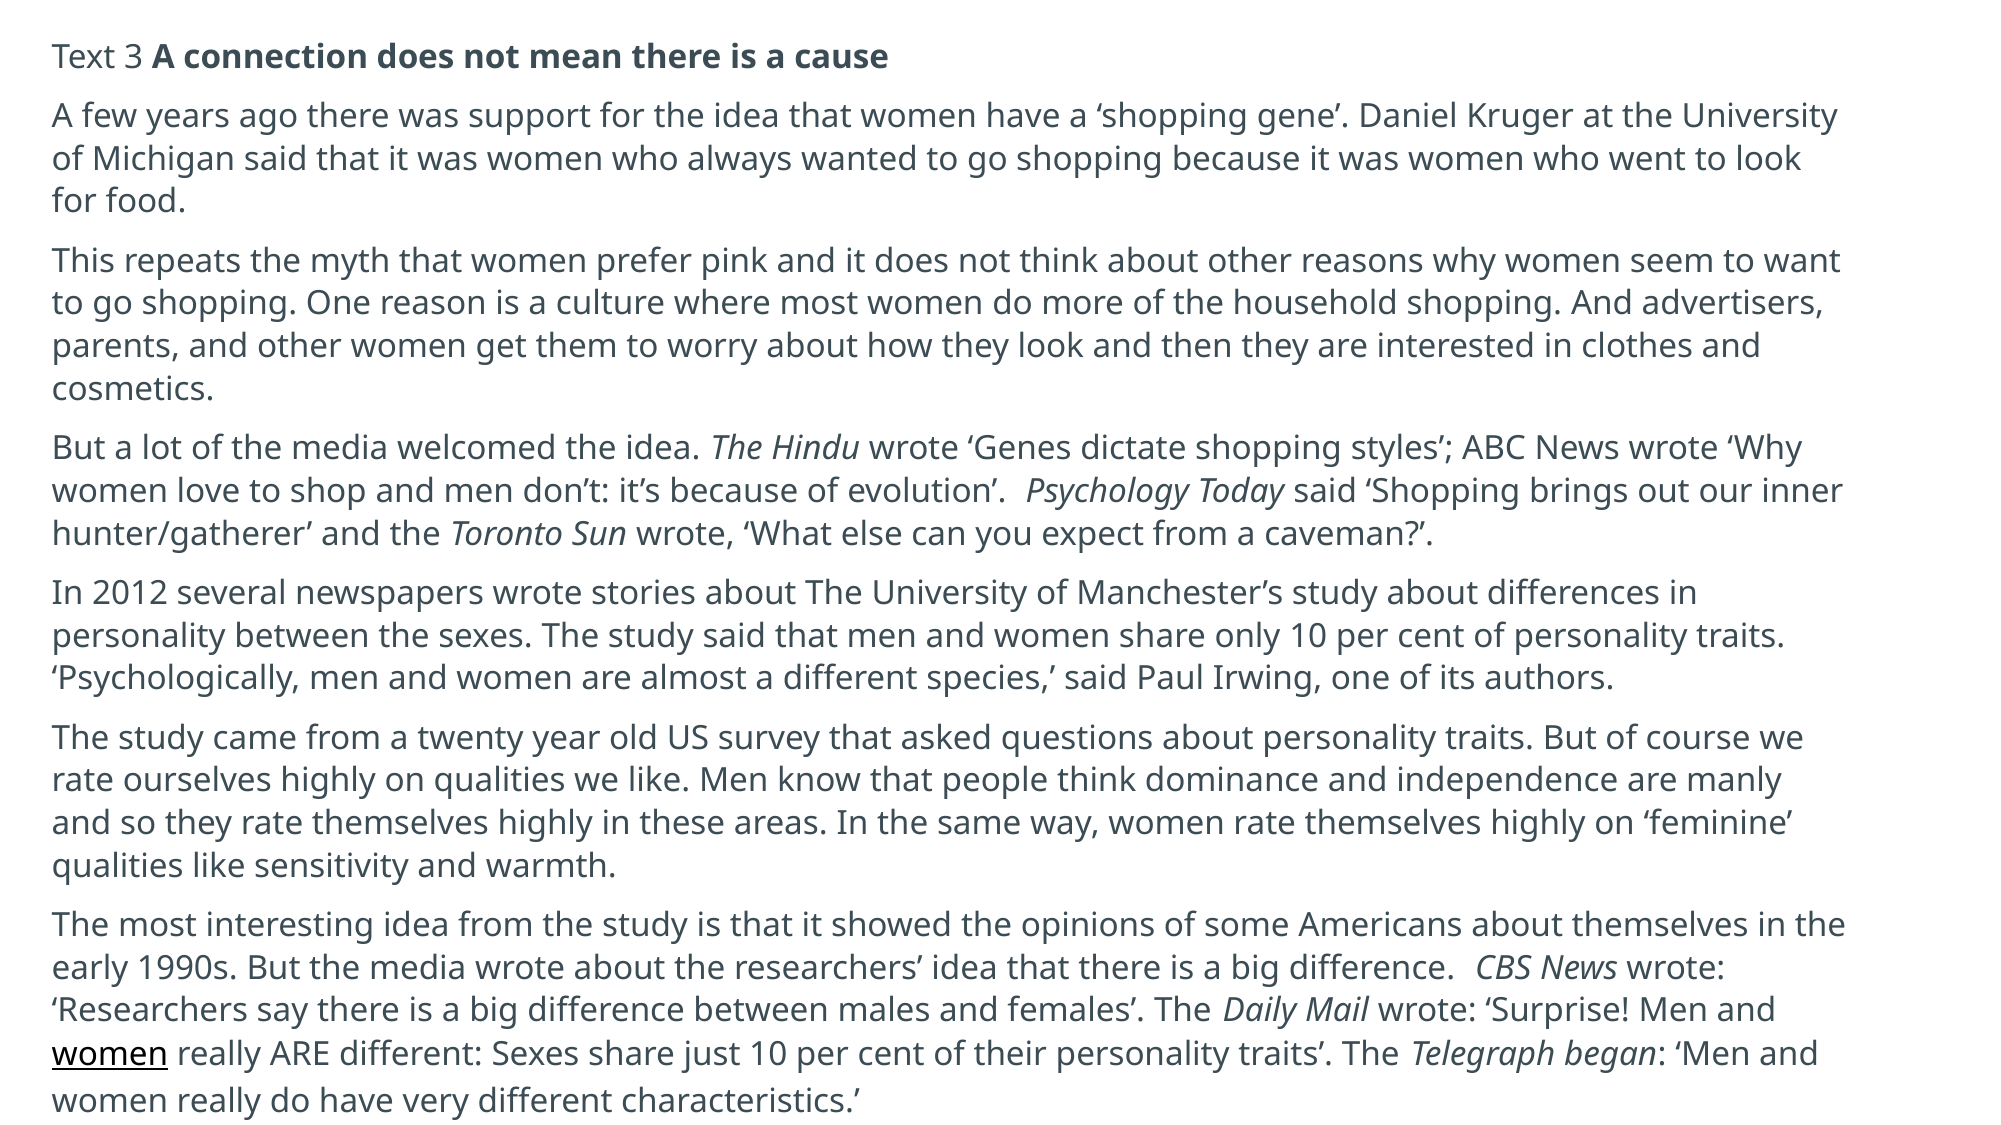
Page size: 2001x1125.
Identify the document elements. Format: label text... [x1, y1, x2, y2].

text_box Text 3 A connection does not mean there is a cause A few years ago there was support for the idea that women have a ‘shopping gene’. Daniel Kruger at the University of Michigan said that it was women who always wanted to go shopping because it was women who went to look for food. This repeats the myth that women prefer pink and it does not think about other reasons why women seem to want to go shopping. One reason is a culture where most women do more of the household shopping. And advertisers, parents, and other women get them to worry about how they look and then they are interested in clothes and cosmetics. But a lot of the media welcomed the idea. The Hindu wrote ‘Genes dictate shopping styles’; ABC News wrote ‘Why women love to shop and men don’t: it’s because of evolution’. Psychology Today said ‘Shopping brings out our inner hunter/gatherer’ and the Toronto Sun wrote, ‘What else can you expect from a caveman?’. In 2012 several newspapers wrote stories about The University of Manchester’s study about differences in personality between the sexes. The study said that men and women share only 10 per cent of personality traits. ‘Psychologically, men and women are almost a different species,’ said Paul Irwing, one of its authors. The study came from a twenty year old US survey that asked questions about personality traits. But of course we rate ourselves highly on qualities we like. Men know that people think dominance and independence are manly and so they rate themselves highly in these areas. In the same way, women rate themselves highly on ‘feminine’ qualities like sensitivity and warmth. The most interesting idea from the study is that it showed the opinions of some Americans about themselves in the early 1990s. But the media wrote about the researchers’ idea that there is a big difference. CBS News wrote: ‘Researchers say there is a big difference between males and females’. The Daily Mail wrote: ‘Surprise! Men and women really ARE different: Sexes share just 10 per cent of their personality traits’. The Telegraph began: ‘Men and women really do have very different characteristics.’ [36, 32, 1877, 1125]
